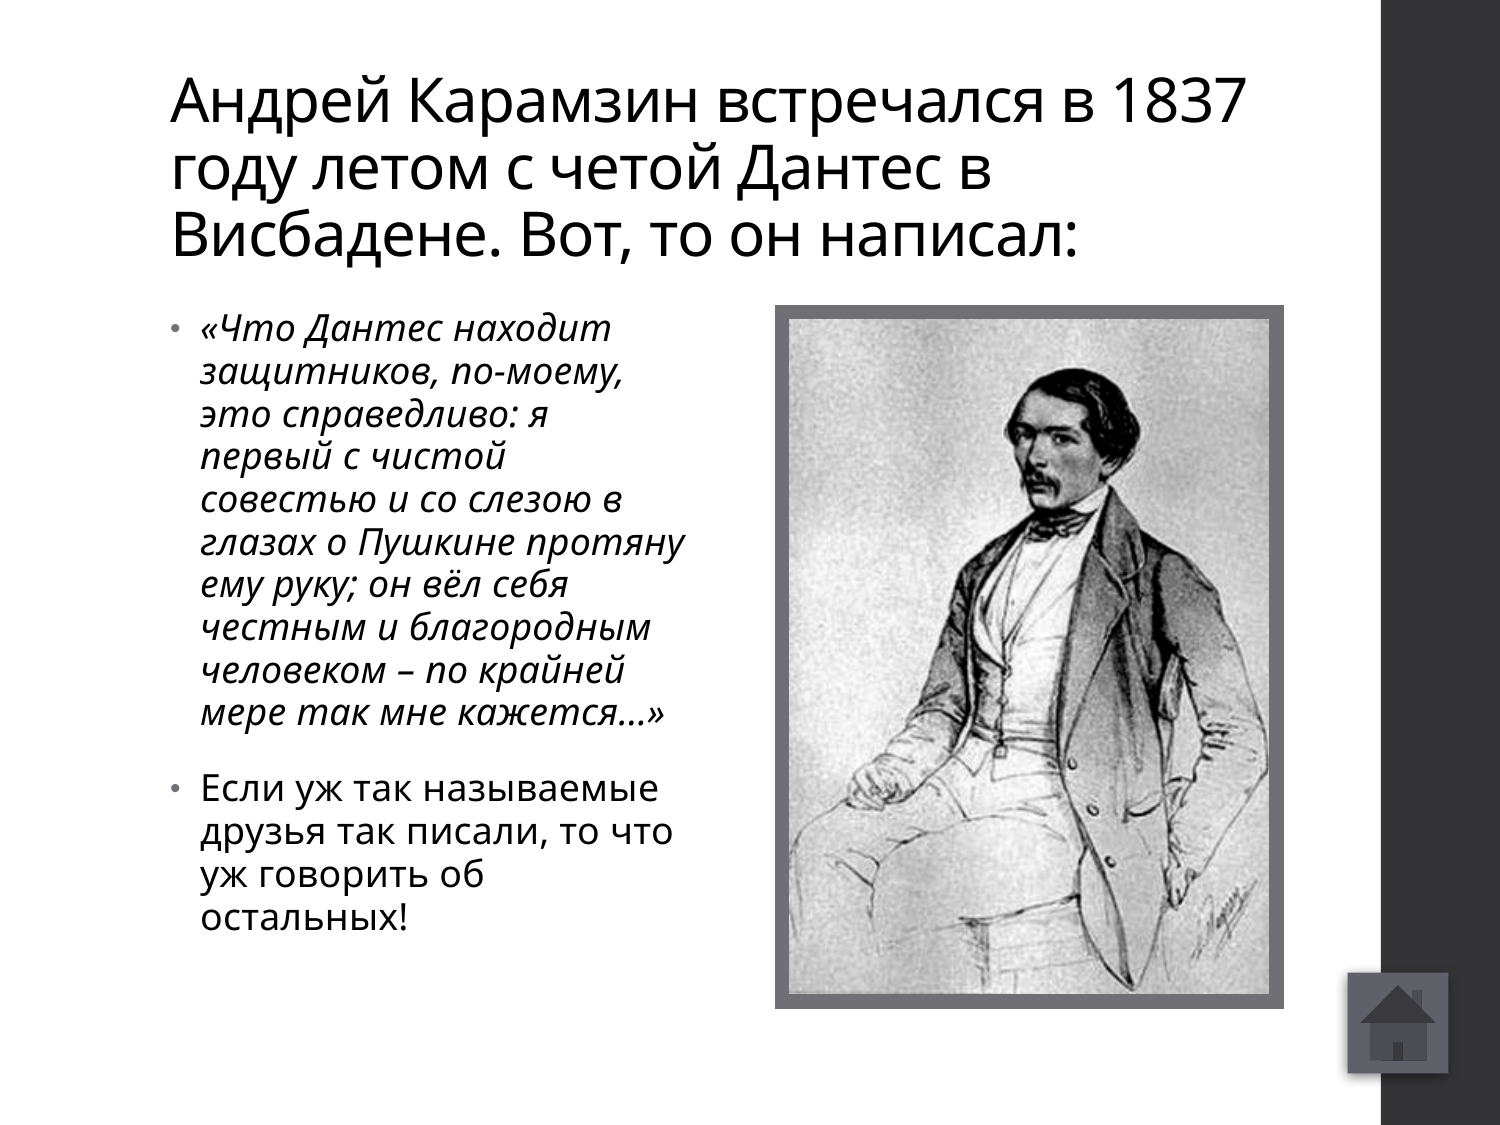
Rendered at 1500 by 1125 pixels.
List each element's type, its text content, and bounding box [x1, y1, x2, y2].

list «Что Дантес находит защитников, по-моему, это справедливо: я первый с чистой совестью и со слезою в глазах о Пушкине протяну ему руку; он вёл себя честным и благородным человеком – по крайней мере так мне кажется…» Если уж так называемые друзья так писали, то что уж говорить об остальных! [155, 299, 707, 1014]
text_box [1347, 972, 1449, 1074]
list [789, 319, 1270, 995]
title Андрей Карамзин встречался в 1837 году летом с четой Дантес в Висбадене. Вот, то он написал: [155, 60, 1348, 278]
